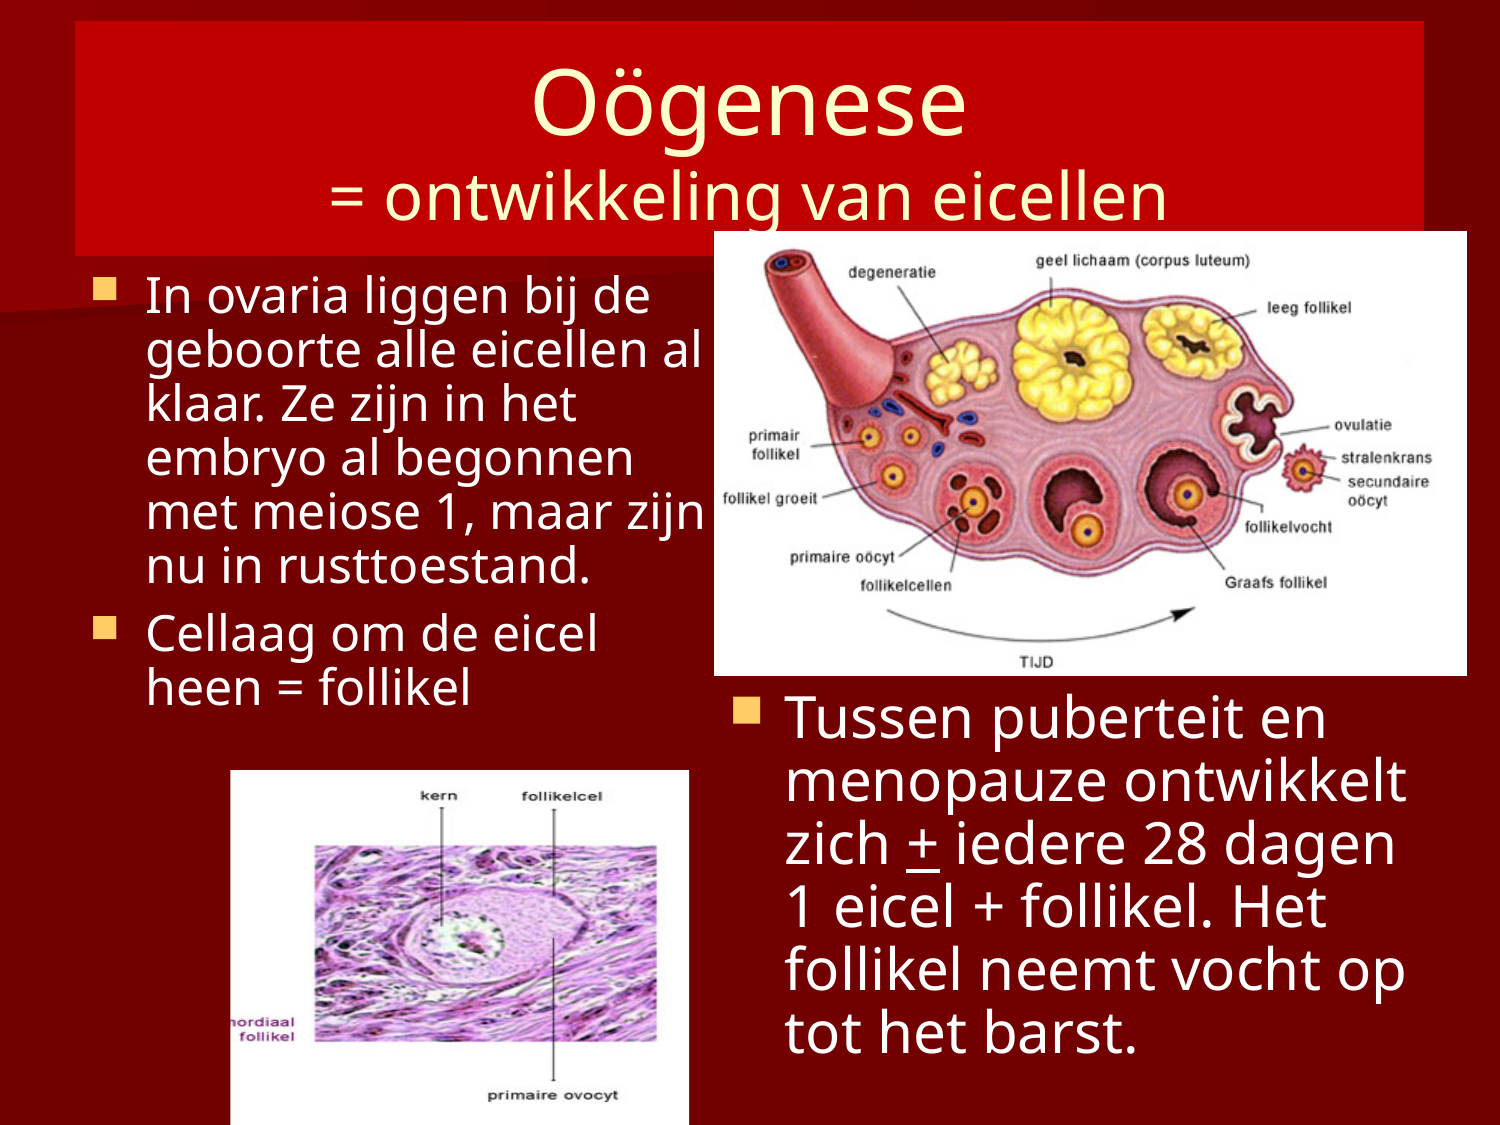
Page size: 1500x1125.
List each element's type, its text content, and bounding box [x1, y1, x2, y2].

title Oögenese = ontwikkeling van eicellen [74, 20, 1425, 257]
list In ovaria liggen bij de geboorte alle eicellen al klaar. Ze zijn in het embryo al begonnen met meiose 1, maar zijn nu in rusttoestand. Cellaag om de eicel heen = follikel [74, 262, 714, 764]
list Tussen puberteit en menopauze ontwikkelt zich + iedere 28 dagen 1 eicel + follikel. Het follikel neemt vocht op tot het barst. [714, 683, 1425, 1064]
picture [714, 231, 1467, 676]
picture [229, 770, 690, 1125]
